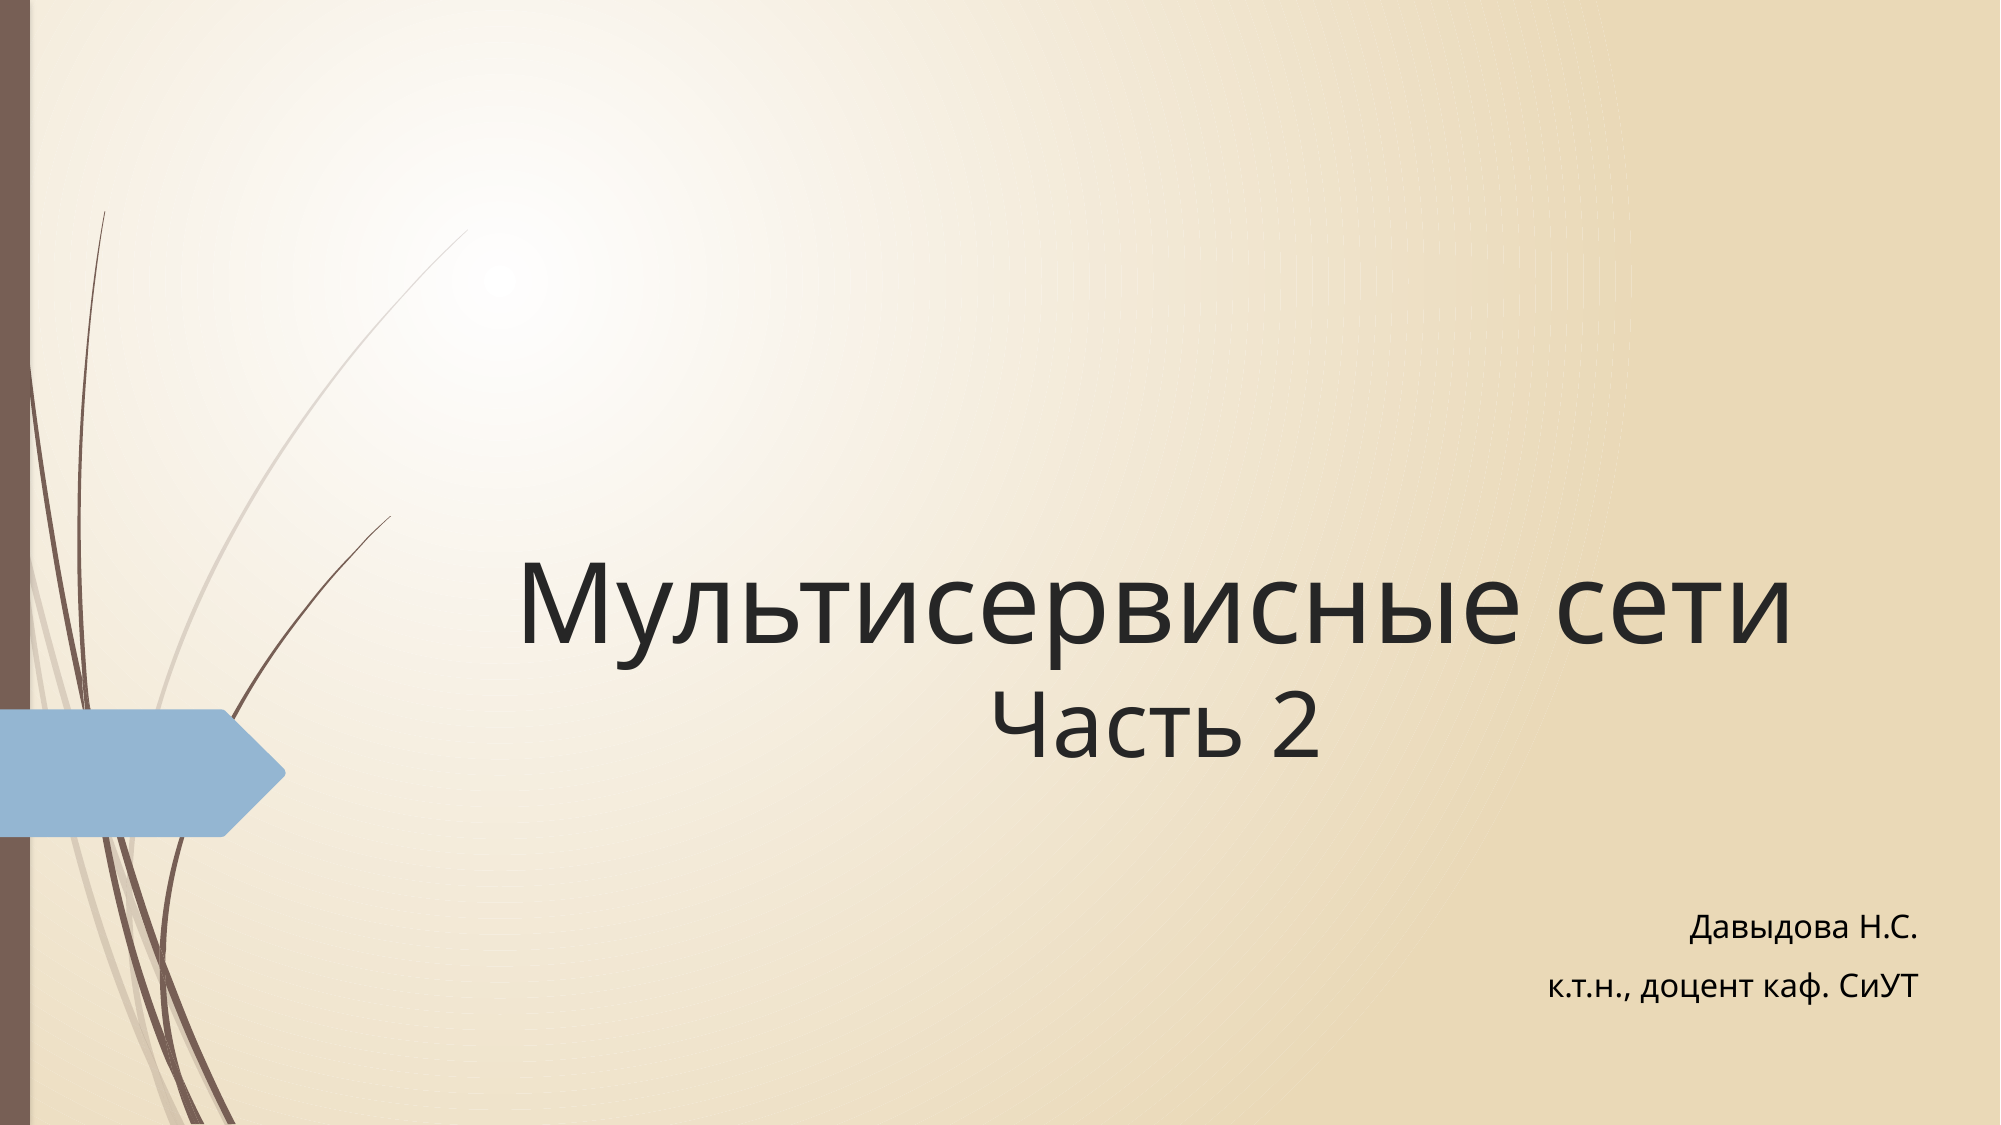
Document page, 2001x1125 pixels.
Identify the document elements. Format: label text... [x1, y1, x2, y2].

title Мультисервисные сети Часть 2 [424, 412, 1888, 590]
subtitle Давыдова Н.С. к.т.н., доцент каф. СиУТ [307, 590, 1935, 1013]
